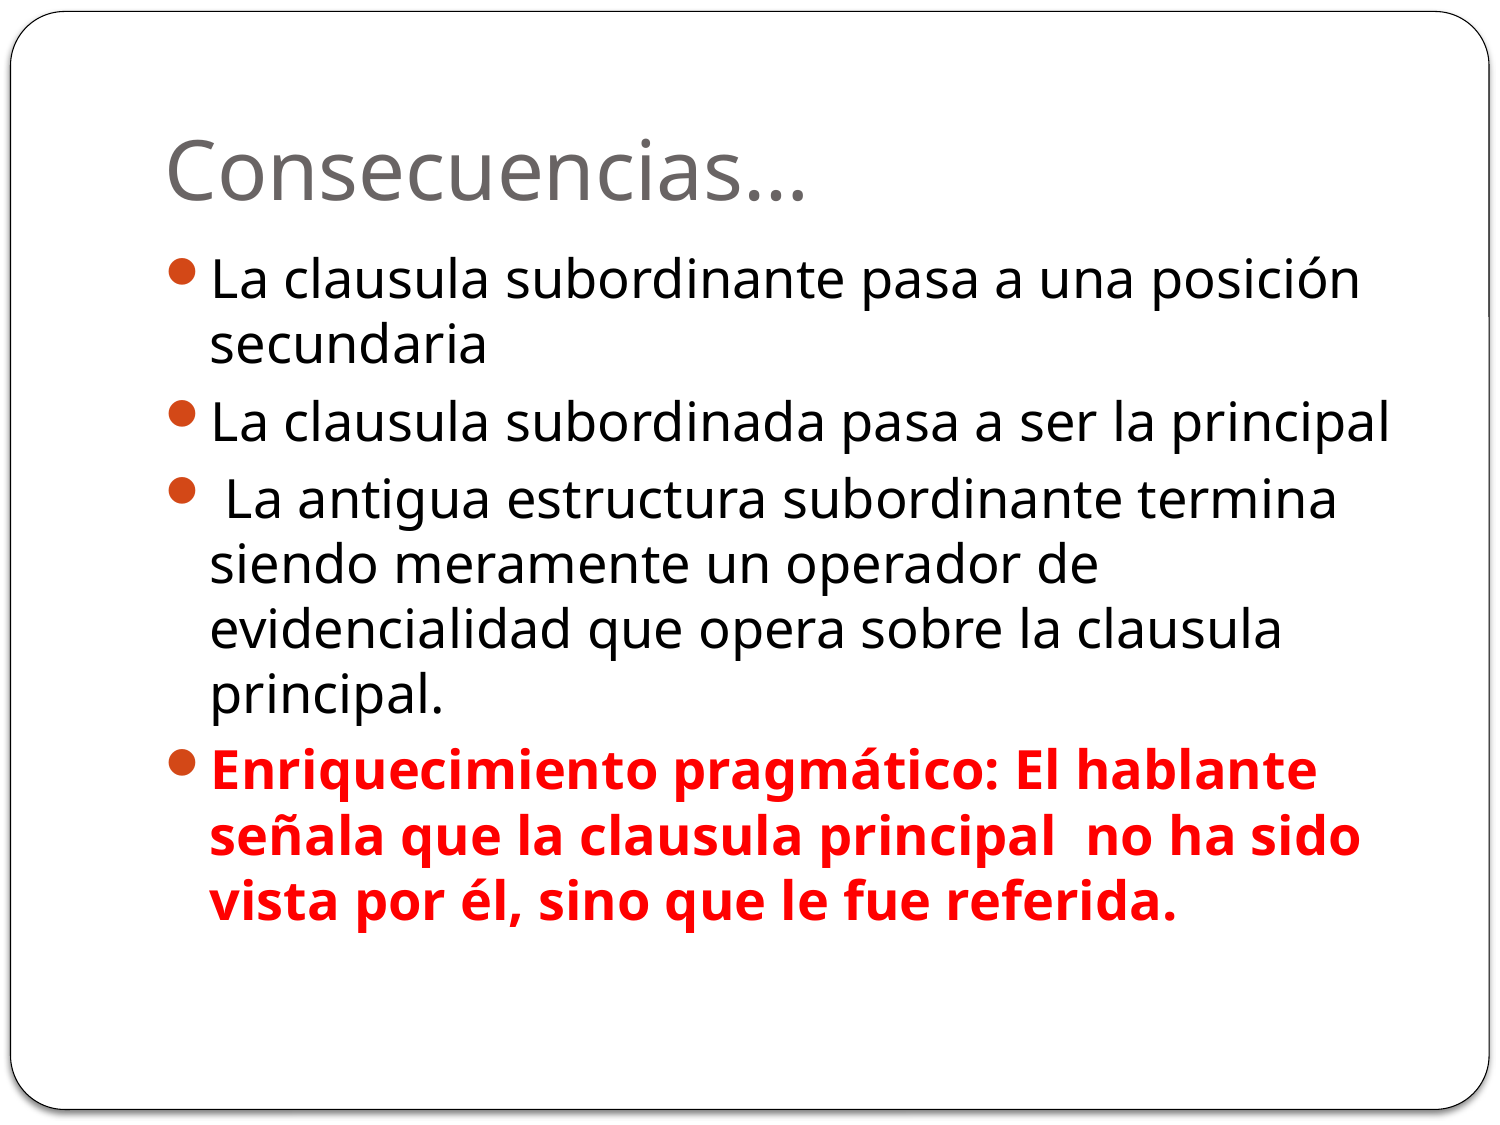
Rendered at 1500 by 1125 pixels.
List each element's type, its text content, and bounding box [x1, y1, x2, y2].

title Consecuencias… [150, 45, 1425, 233]
list La clausula subordinante pasa a una posición secundaria La clausula subordinada pasa a ser la principal La antigua estructura subordinante termina siendo meramente un operador de evidencialidad que opera sobre la clausula principal. Enriquecimiento pragmático: El hablante señala que la clausula principal no ha sido vista por él, sino que le fue referida. [150, 237, 1425, 988]
